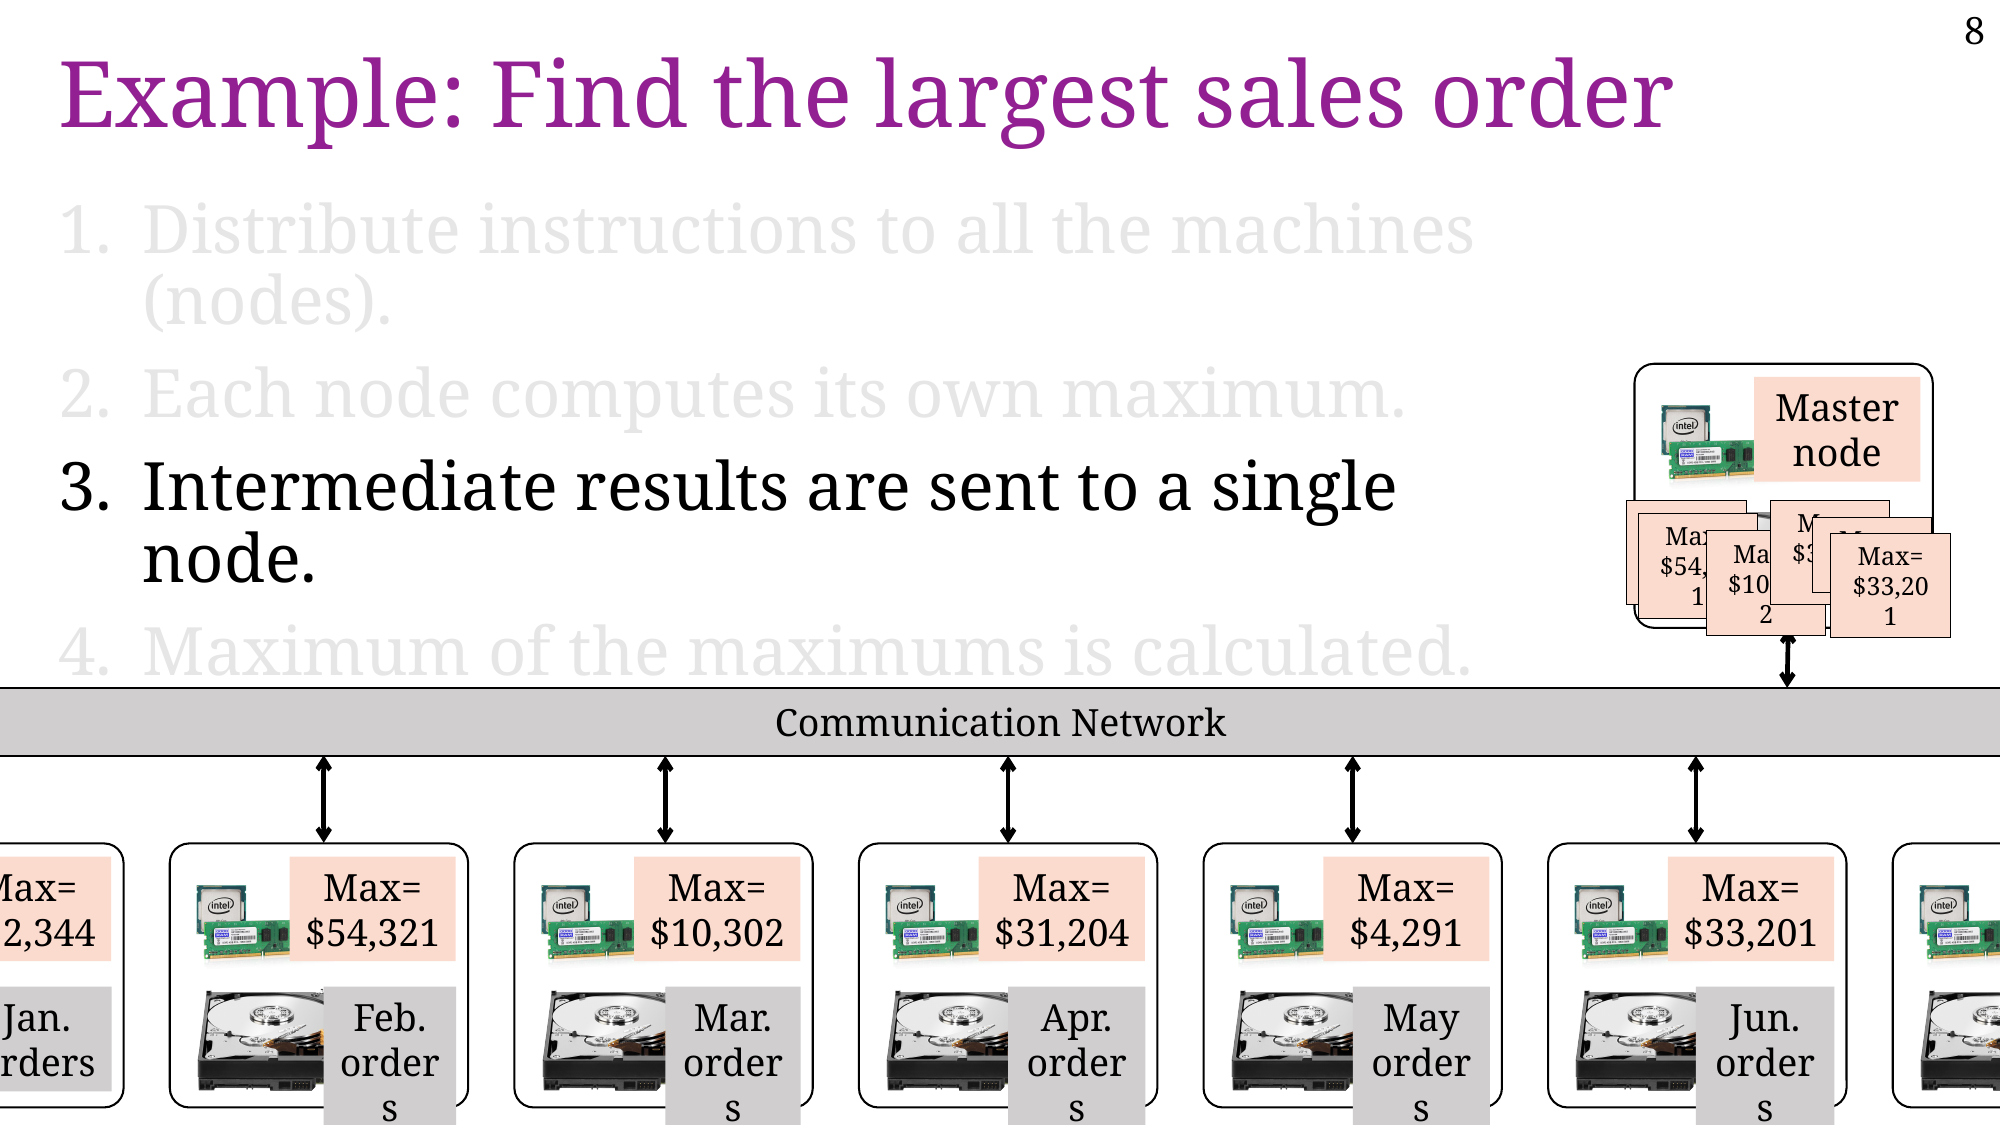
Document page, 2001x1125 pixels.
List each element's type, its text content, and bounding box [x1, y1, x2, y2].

text_box Max= $32,344 [1626, 500, 1634, 605]
text_box Max= $10,302 [634, 856, 801, 962]
text_box Max= $32,344 [0, 856, 112, 962]
text_box [0, 842, 125, 1109]
text_box Max= $31,204 [978, 856, 1145, 962]
text_box Communication Network [0, 687, 2000, 757]
text_box Max= $33,201 [1830, 533, 1951, 638]
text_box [1569, 882, 1715, 969]
list Distribute instructions to all the machines (nodes). Each node computes its own maximum. Intermediate results are sent to a single node. Maximum of the maximums is calculated. [43, 188, 1528, 566]
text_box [1634, 363, 1933, 628]
text_box Mar. orders [665, 986, 801, 1125]
text_box Apr. orders [1008, 986, 1146, 1125]
title Example: Find the largest sales order [43, 25, 1953, 171]
text_box [1547, 842, 1848, 1109]
text_box Max= $33,201 [1667, 856, 1835, 962]
picture [0, 988, 4, 1091]
text_box Max= $54,321 [289, 856, 456, 962]
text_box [1225, 882, 1370, 969]
text_box Jan. orders [0, 986, 112, 1092]
picture [886, 988, 1038, 1091]
picture [1231, 988, 1383, 1091]
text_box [880, 882, 1026, 969]
text_box [513, 842, 814, 1109]
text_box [1892, 843, 2000, 1108]
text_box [536, 882, 681, 969]
text_box Max= $10,302 [1706, 628, 1787, 636]
text_box [168, 842, 470, 1109]
text_box [857, 842, 1159, 1109]
text_box Feb. orders [323, 986, 457, 1125]
text_box [1202, 842, 1503, 1109]
picture [197, 988, 349, 1091]
picture [1575, 988, 1727, 1091]
text_box May orders [1352, 986, 1490, 1125]
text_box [191, 882, 337, 969]
picture [542, 988, 694, 1091]
text_box Max= $4,291 [1323, 856, 1490, 962]
text_box Jun. orders [1695, 986, 1835, 1125]
text_box Max= $10,302 [1789, 628, 1826, 636]
